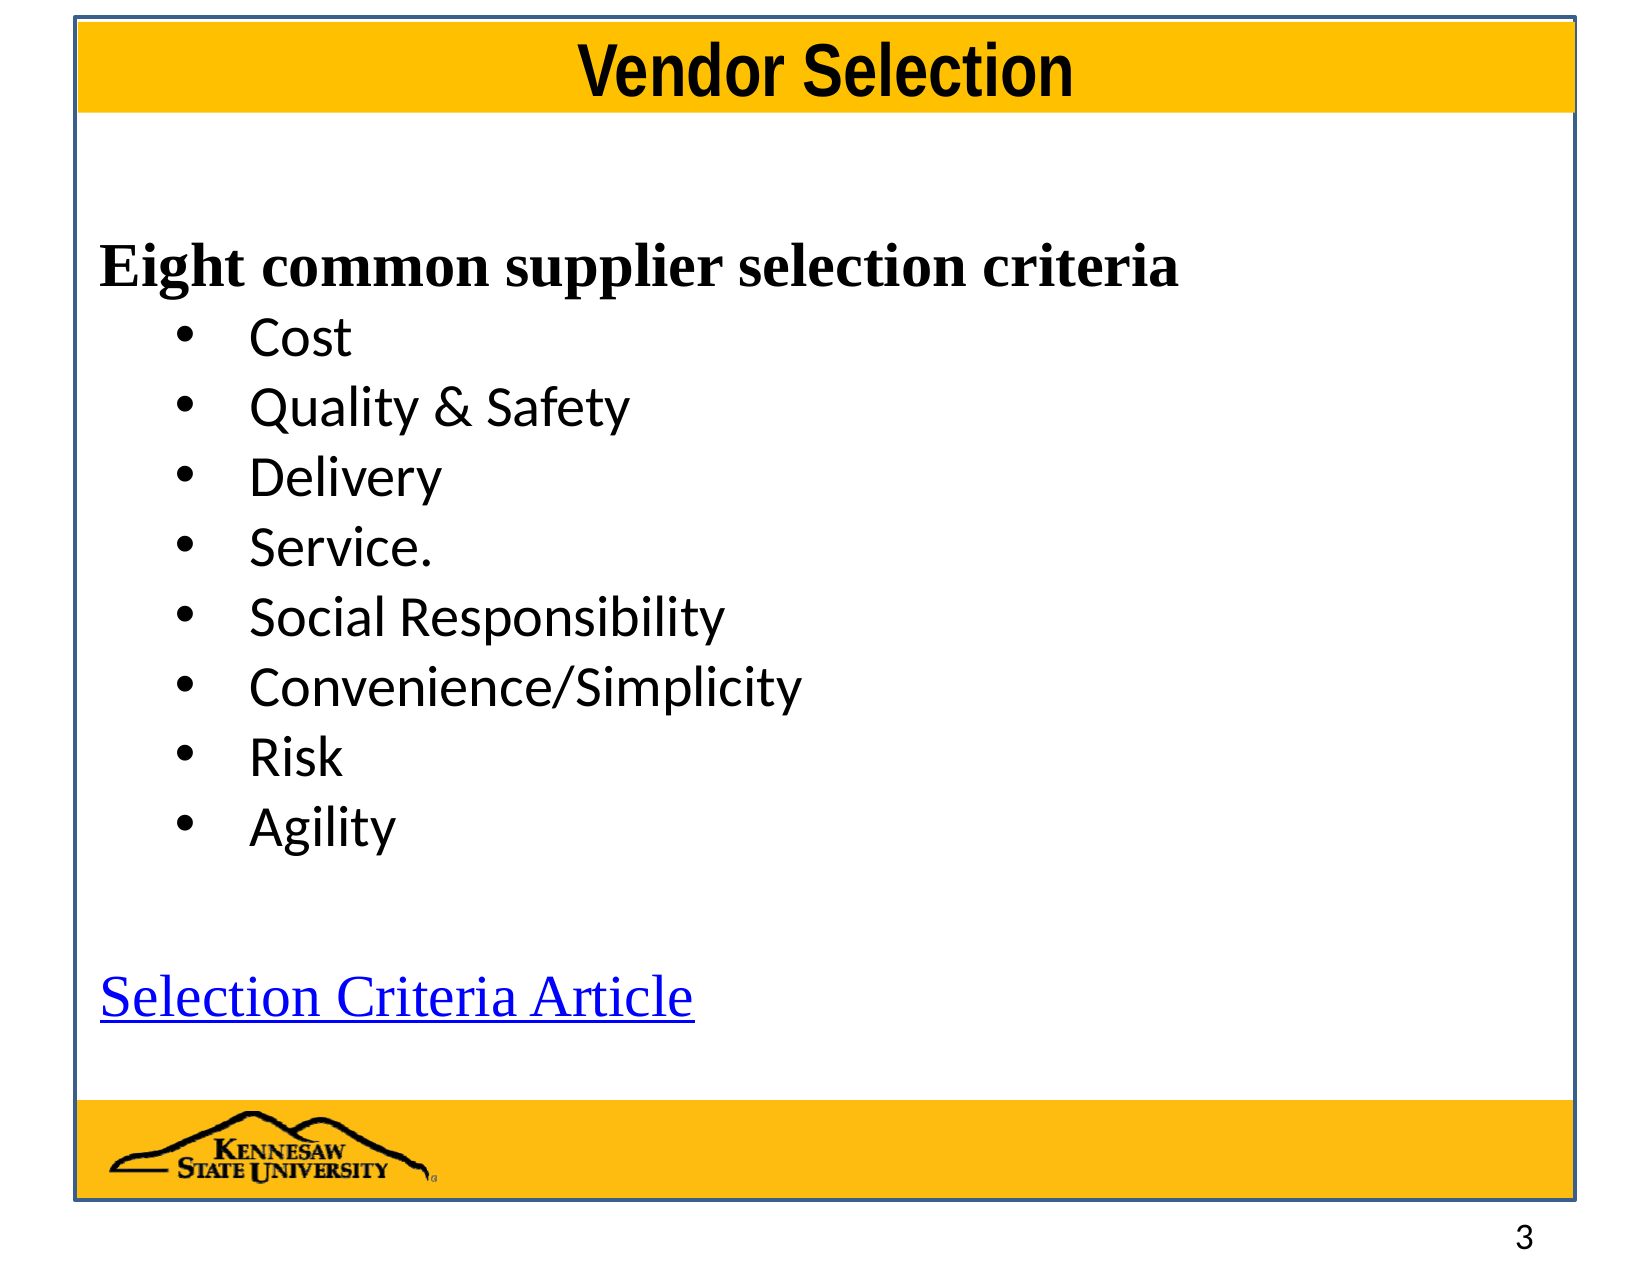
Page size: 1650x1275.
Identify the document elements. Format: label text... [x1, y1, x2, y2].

title Vendor Selection [77, 21, 1575, 113]
picture [108, 1111, 437, 1184]
list Eight common supplier selection criteria Cost Quality & Safety Delivery Service. Social Responsibility Convenience/Simplicity Risk Agility Selection Criteria Article [99, 223, 1550, 1032]
